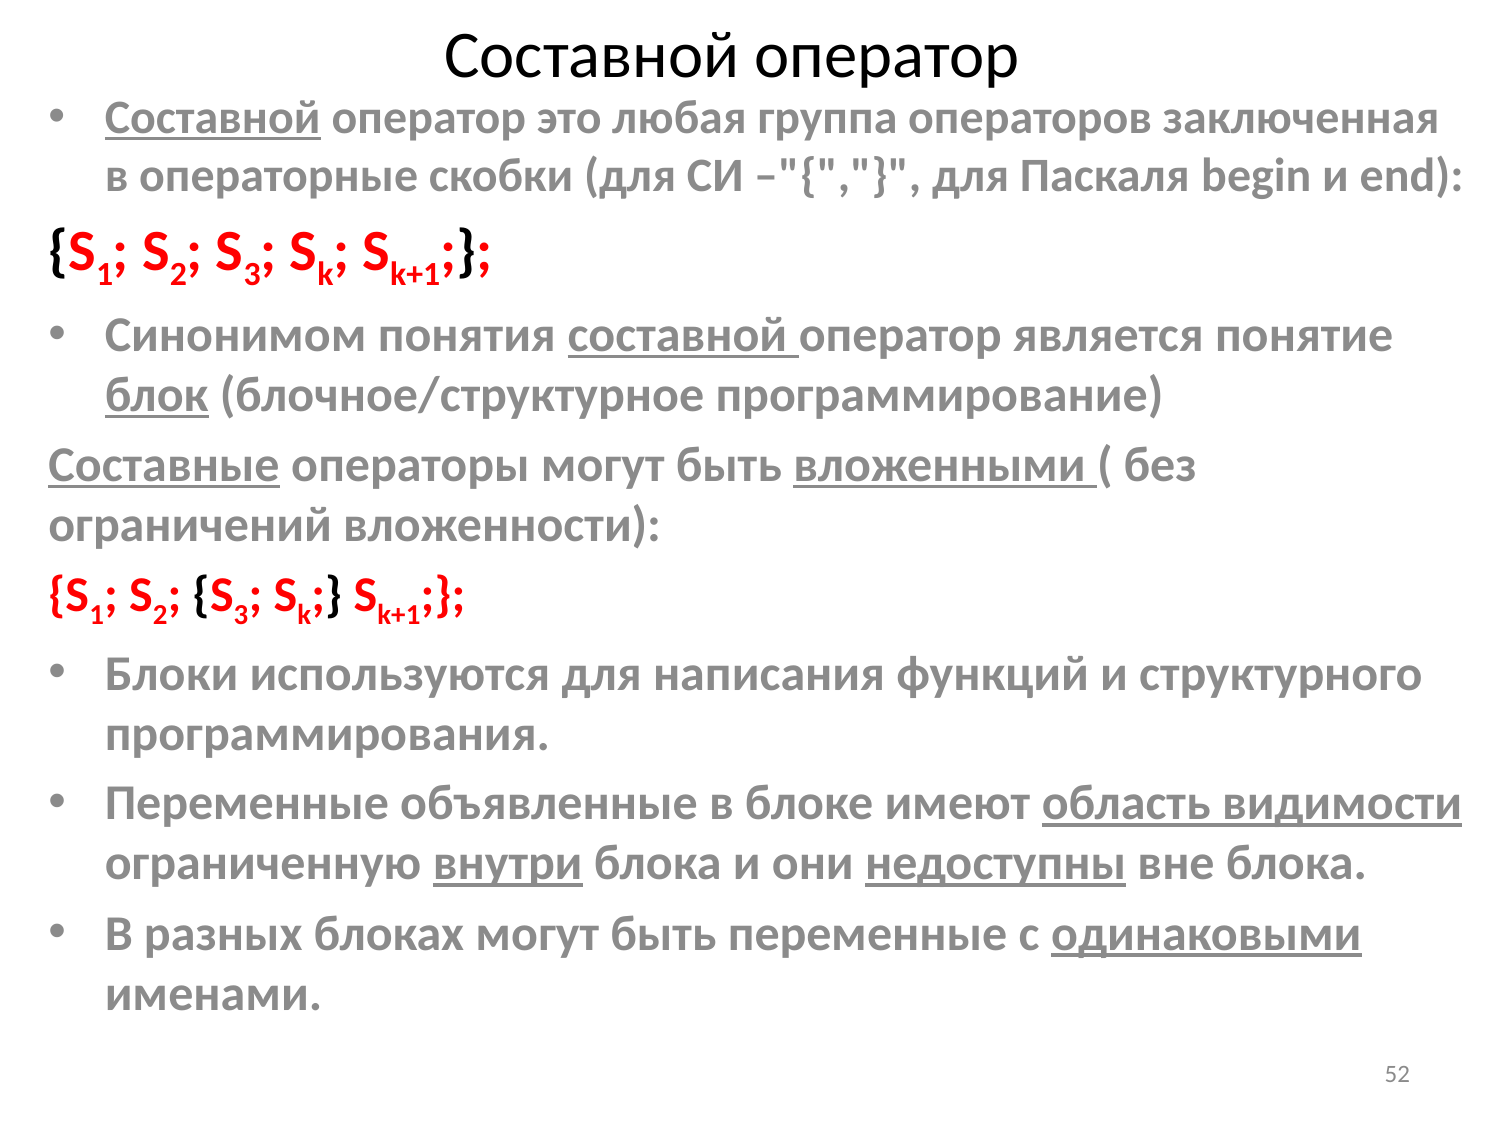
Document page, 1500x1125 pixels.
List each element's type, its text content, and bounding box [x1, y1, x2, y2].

slide_number 52 [1074, 1042, 1425, 1103]
title Составной оператор [159, 0, 1306, 78]
text_box Составной оператор это любая группа операторов заключенная в операторные скобки (для СИ –"{","}", для Паскаля begin и end): {S1; S2; S3; Sk; Sk+1;}; Синонимом понятия составной оператор является понятие блок (блочное/структурное программирование) Составные операторы могут быть вложенными ( без ограничений вложенности): {S1; S2; {S3; Sk;} Sk+1;}; Блоки используются для написания функций и структурного программирования. Переменные объявленные в блоке имеют область видимости ограниченную внутри блока и они недоступны вне блока. В разных блоках могут быть переменные с одинаковыми именами. [33, 78, 1483, 1024]
